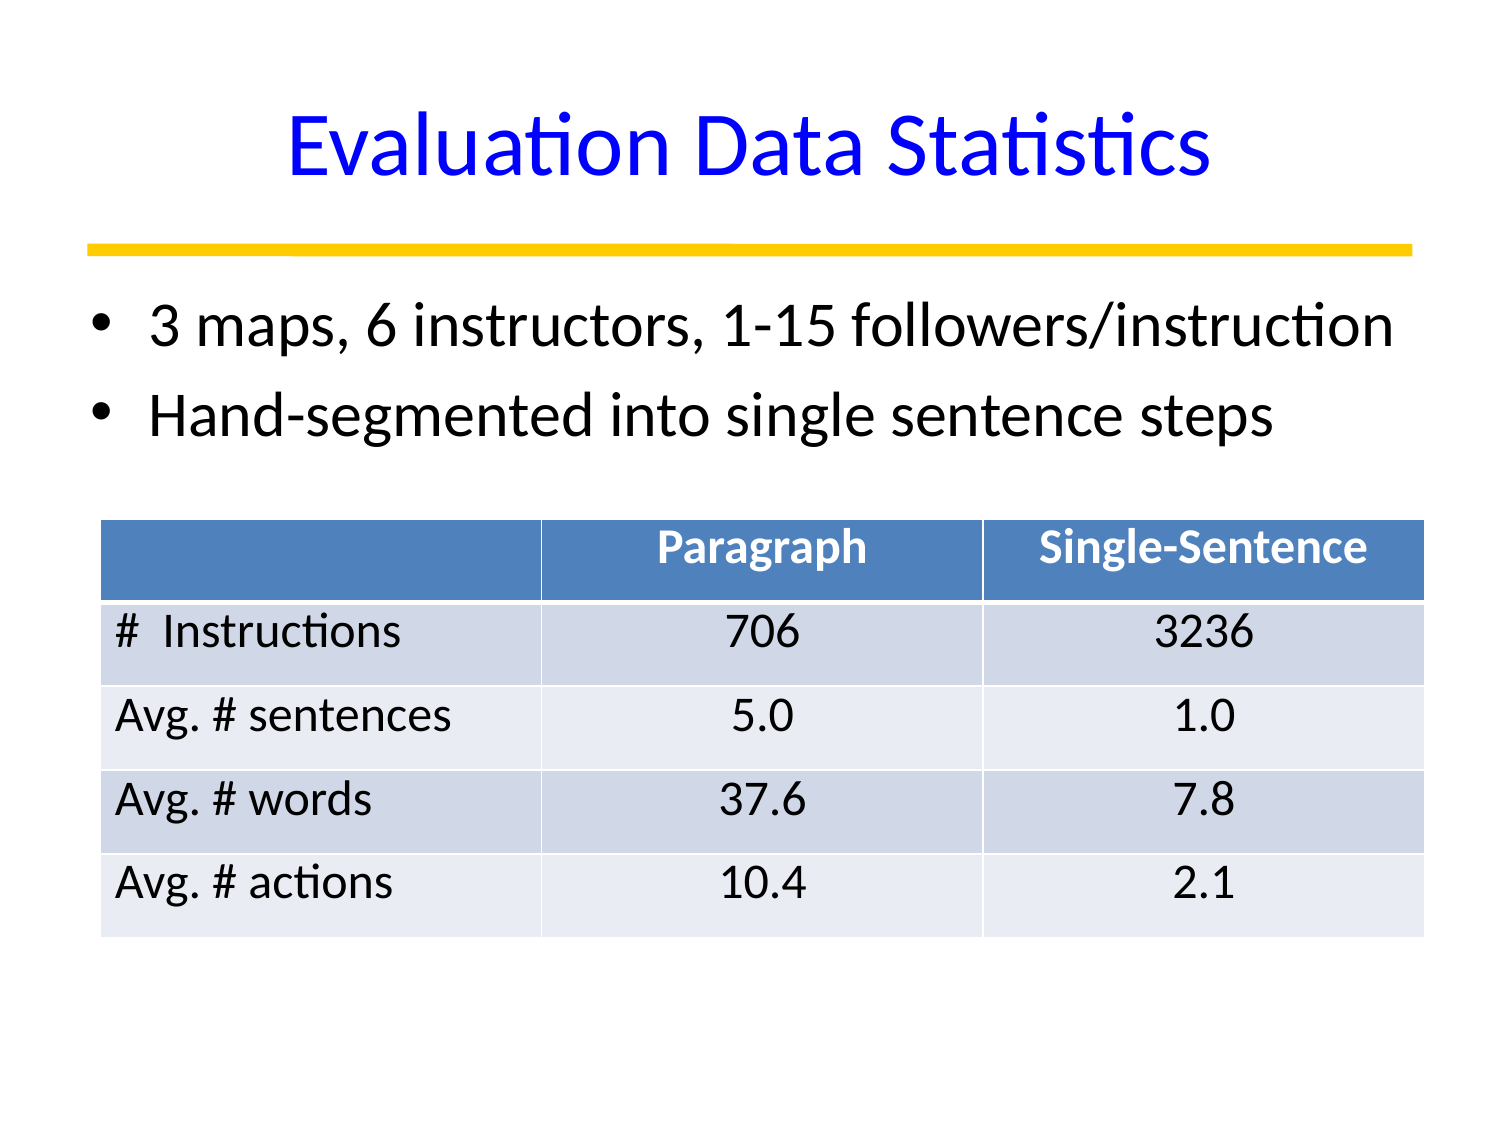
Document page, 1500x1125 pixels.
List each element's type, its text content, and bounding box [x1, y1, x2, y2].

table_cell Avg. # actions [101, 855, 541, 937]
table_cell 10.4 [542, 855, 982, 937]
table_cell 37.6 [542, 771, 982, 853]
table_cell 3236 [984, 605, 1424, 685]
table_header Single-Sentence [984, 520, 1424, 600]
table_cell Avg. # sentences [101, 687, 541, 769]
table_header [101, 520, 541, 600]
table_cell 5.0 [542, 687, 982, 769]
table_header Paragraph [542, 520, 982, 600]
table_cell 706 [542, 605, 982, 685]
table_cell 1.0 [984, 687, 1424, 769]
text_box 3 maps, 6 instructors, 1-15 followers/instruction Hand-segmented into single sentence steps [74, 275, 1425, 525]
table_cell Avg. # words [101, 771, 541, 853]
table_cell 7.8 [984, 771, 1424, 853]
table_cell # Instructions [101, 605, 541, 685]
table_cell 2.1 [984, 855, 1424, 937]
title Evaluation Data Statistics [75, 45, 1425, 233]
